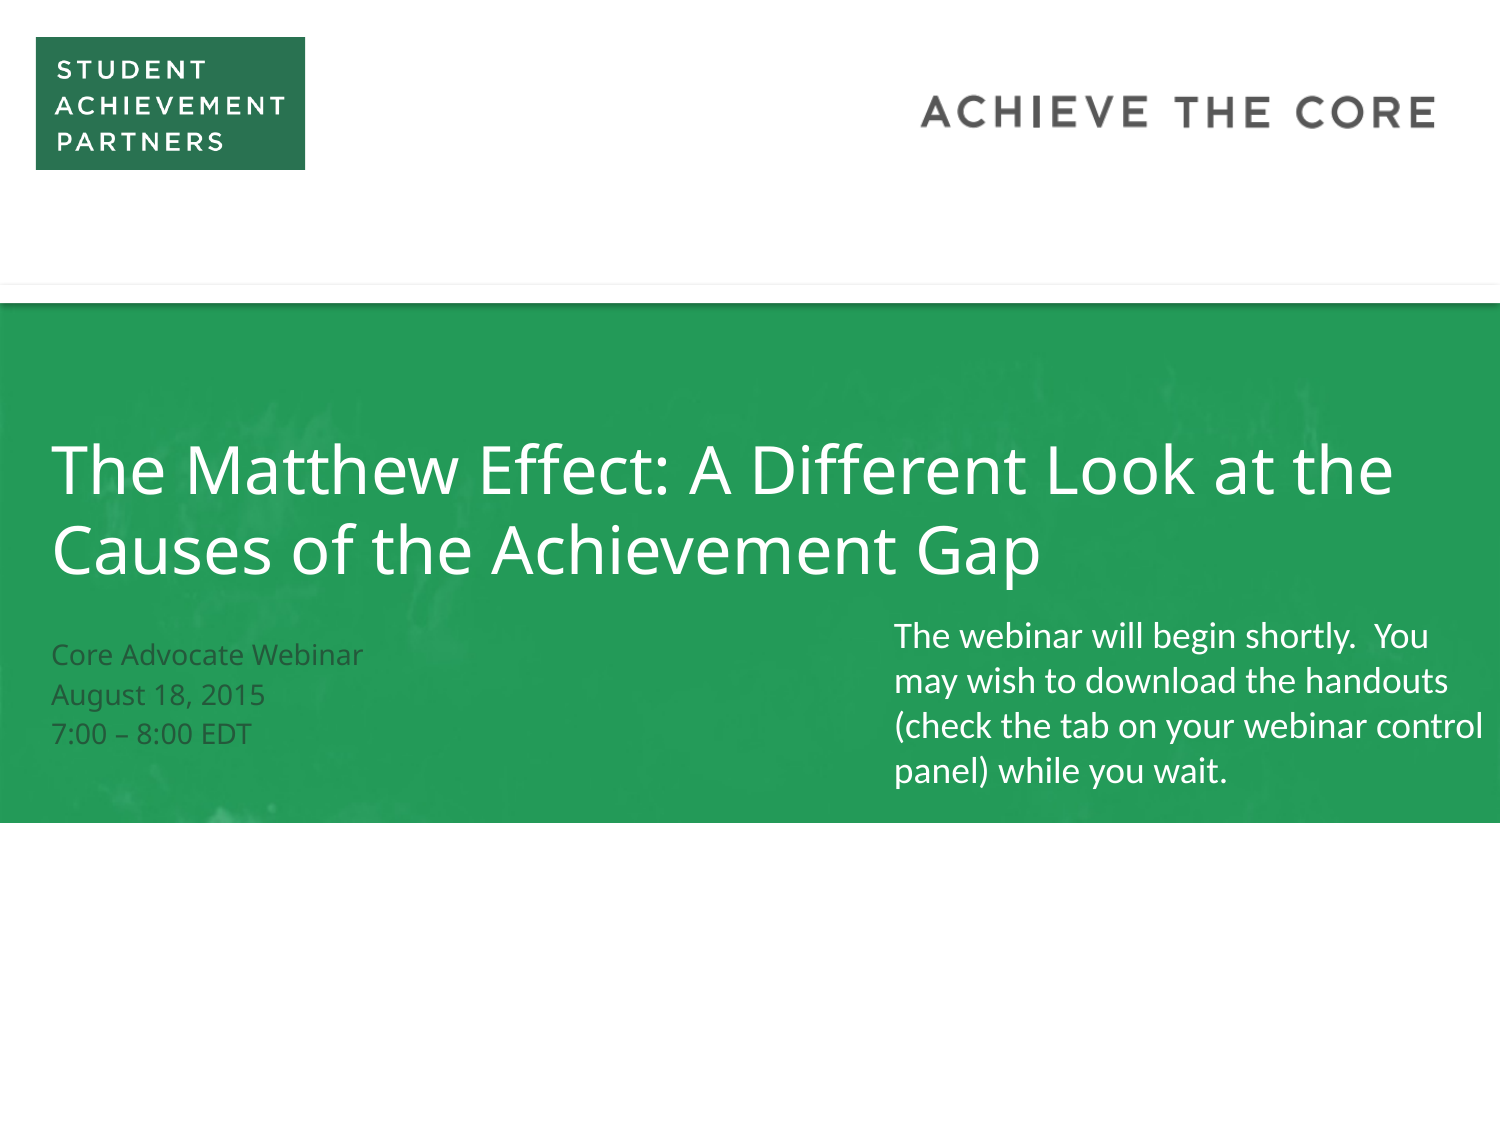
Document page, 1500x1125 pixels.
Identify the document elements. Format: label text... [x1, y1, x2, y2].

text_box The webinar will begin shortly. You may wish to download the handouts (check the tab on your webinar control panel) while you wait. [879, 604, 1500, 799]
picture [0, 304, 1500, 823]
subtitle Core Advocate Webinar August 18, 2015 7:00 – 8:00 EDT [35, 629, 879, 760]
title The Matthew Effect: A Different Look at the Causes of the Achievement Gap [35, 387, 1478, 629]
